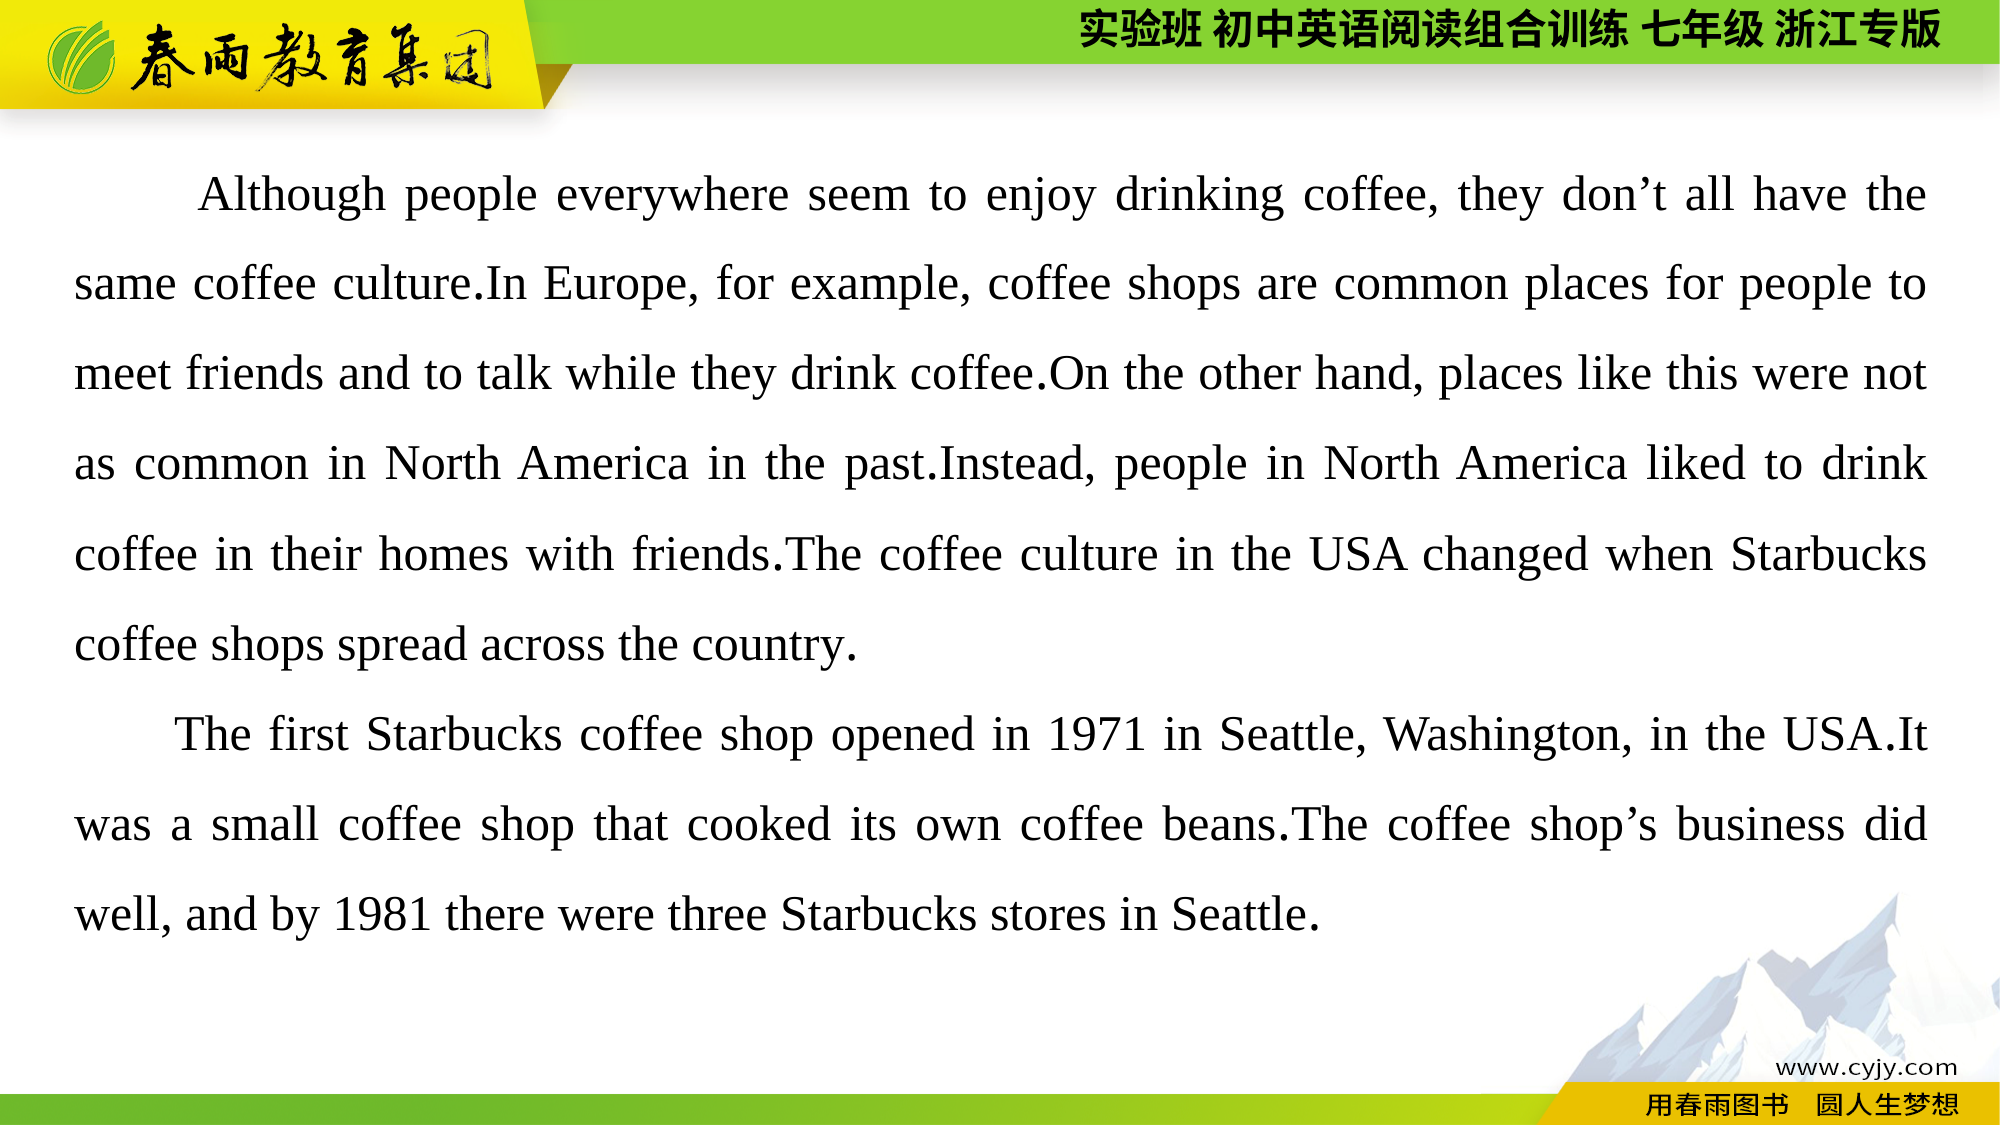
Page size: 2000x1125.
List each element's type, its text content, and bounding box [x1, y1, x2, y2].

list Although people everywhere seem to enjoy drinking coffee, they don’t all have the same coffee culture.In Europe, for example, coffee shops are common places for people to meet friends and to talk while they drink coffee.On the other hand, places like this were not as common in North America in the past.Instead, people in North America liked to drink coffee in their homes with friends.The coffee culture in the USA changed when Starbucks coffee shops spread across the country. The first Starbucks coffee shop opened in 1971 in Seattle, Washington, in the USA.It was a small coffee shop that cooked its own coffee beans.The coffee shop’s business did well, and by 1981 there were three Starbucks stores in Seattle. [59, 122, 1944, 944]
picture [0, 0, 2000, 1125]
